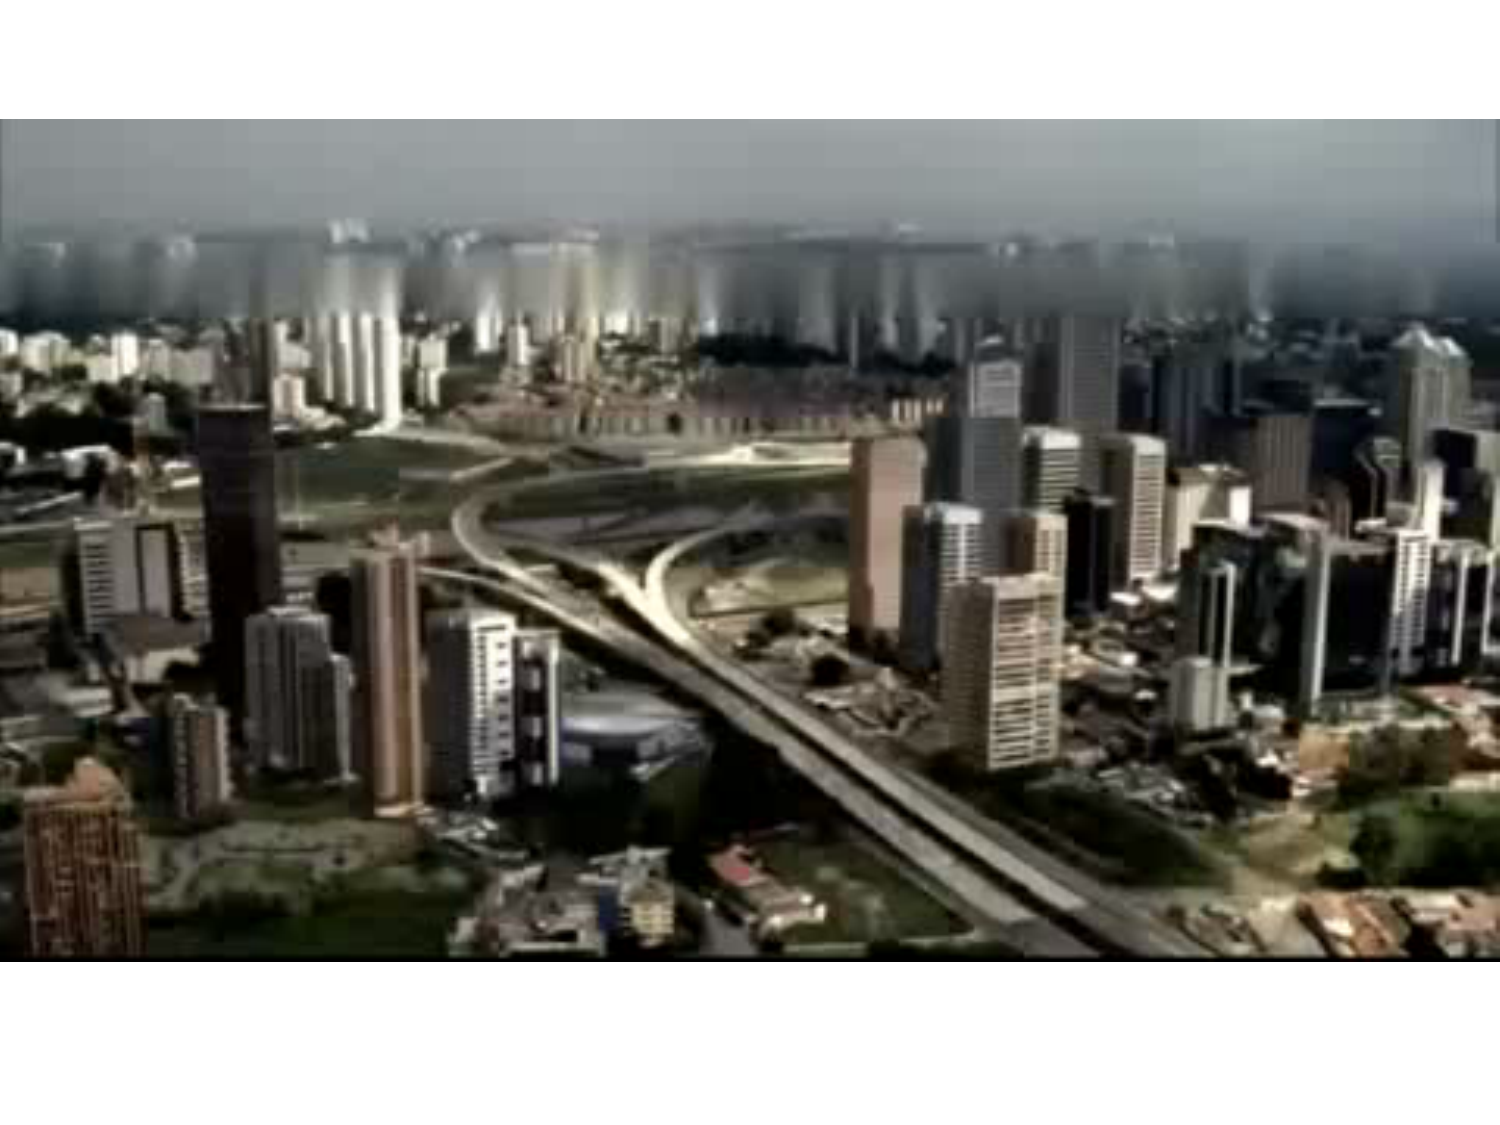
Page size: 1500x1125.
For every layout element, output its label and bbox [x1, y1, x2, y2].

list [0, 118, 1500, 963]
